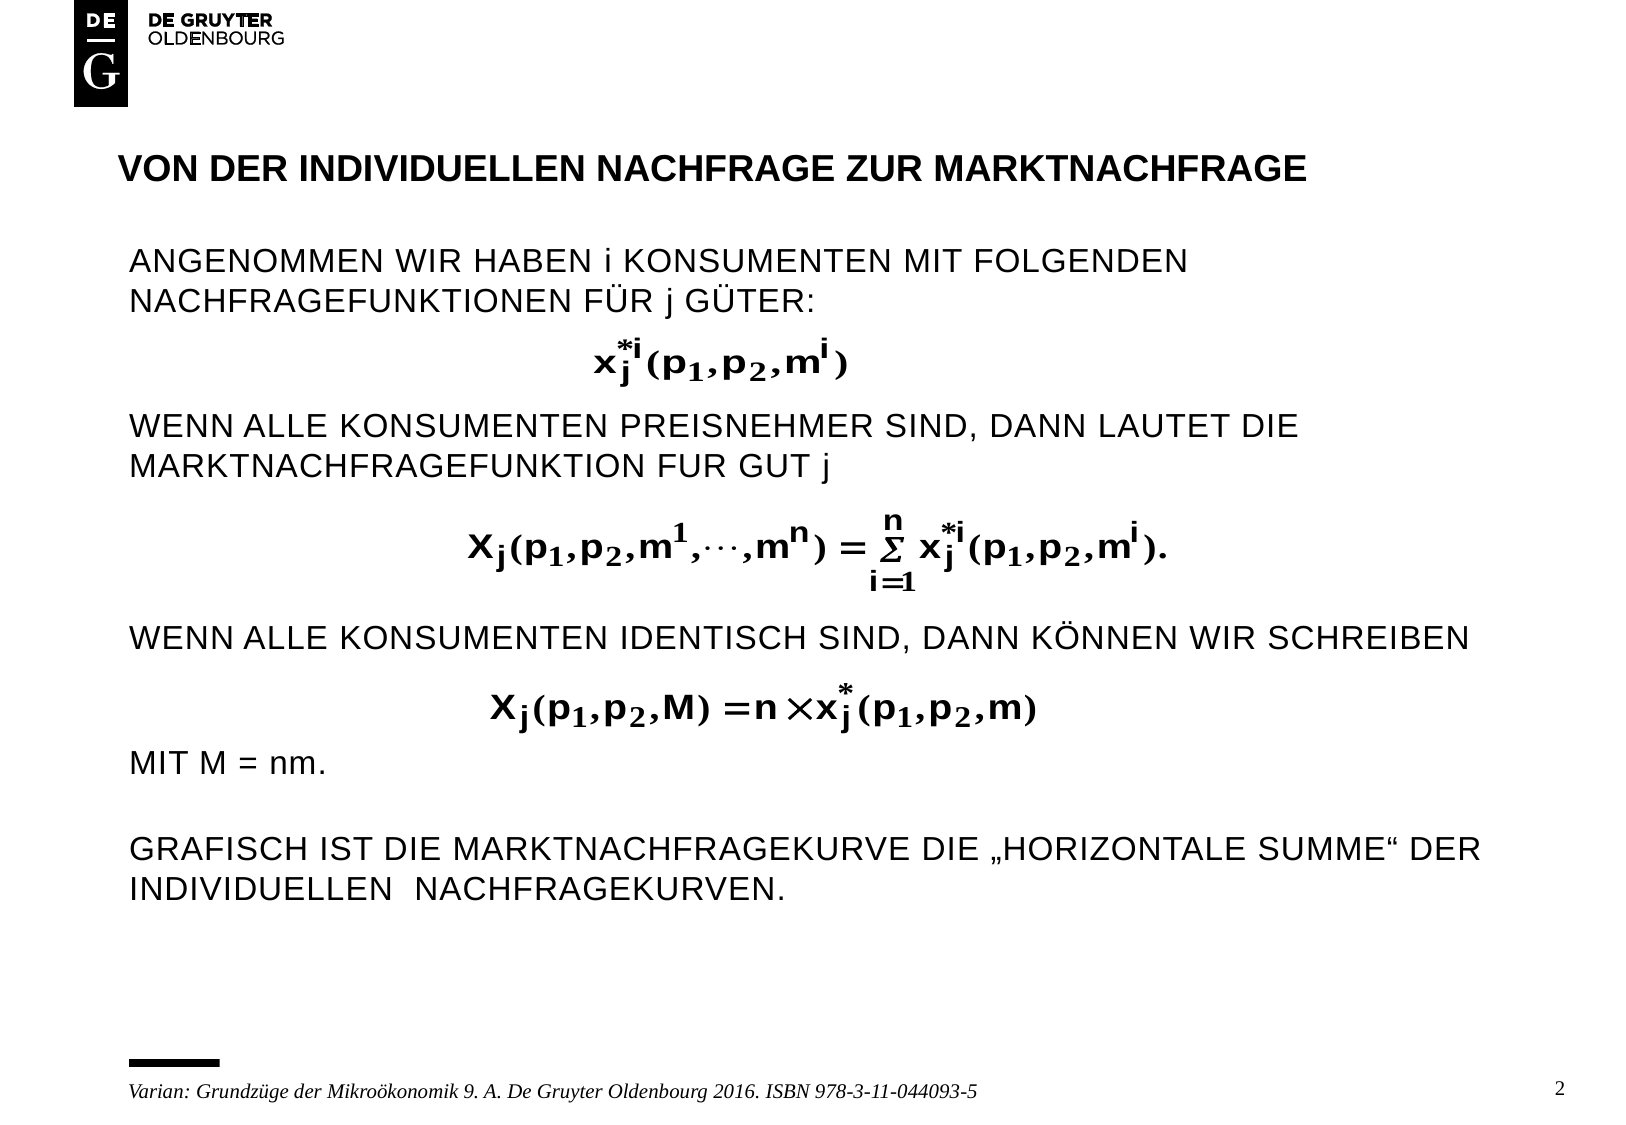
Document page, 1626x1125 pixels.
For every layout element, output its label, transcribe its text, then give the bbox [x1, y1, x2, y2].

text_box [591, 333, 851, 389]
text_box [488, 676, 1039, 737]
title Von der individuellen nachfrage zur marktnachfrage [117, 144, 1544, 202]
slide_number 2 [1554, 1074, 1614, 1104]
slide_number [128, 1077, 1539, 1108]
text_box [465, 504, 1169, 595]
list Angenommen wir haben i konsumenten mit folgenden nachfragefunktionen für j Güter: Wenn alle konsumenten preisnehmer sind, dann lautet die marktnachfragefunktion fur gut j Wenn alle konsumenten identisch sind, dann können wir schreiben Mit M = nm. Grafisch ist die Marktnachfragekurve die „horizontale Summe“ der individuellen nachfragekurven. [129, 238, 1556, 946]
